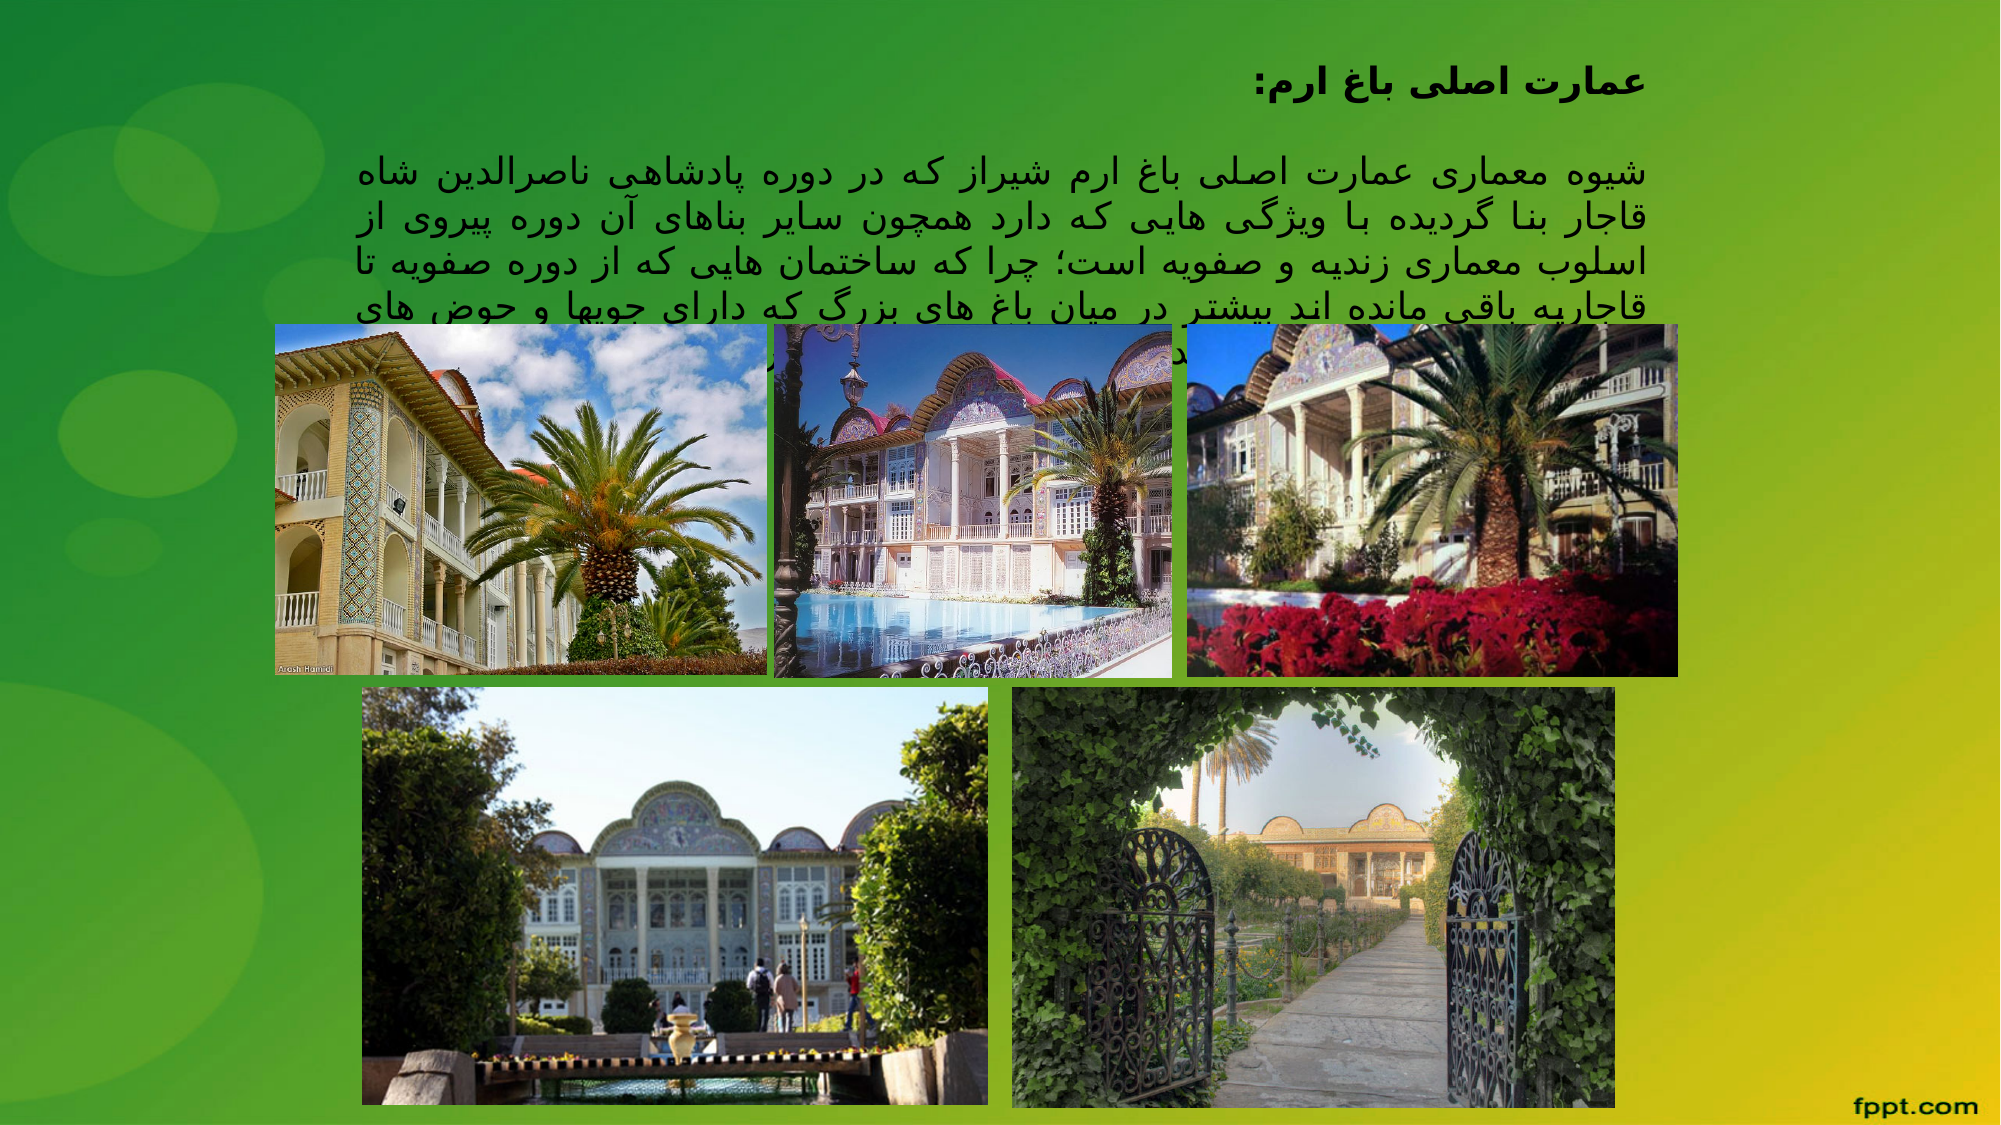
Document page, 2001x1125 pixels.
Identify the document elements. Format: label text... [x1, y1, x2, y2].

picture [0, 0, 2001, 1125]
text_box عمارت اصلی باغ ارم: شیوه معماری عمارت اصلی باغ ارم شیراز که در دوره پادشاهی ناصرالدین شاه قاجار بنا گردیده با ویژگی هایی که دارد همچون سایر بناهای آن دوره پیروی از اسلوب معماری زندیه و صفویه است؛ چرا که ساختمان هایی که از دوره صفویه تا قاجاریه باقی مانده اند بیشتر در میان باغ های بزرگ که دارای جویها و حوض های فواره دار بوده ایجاد گردیده اند و طرح کلی آنها به یکدیگر شباهت زیادی دارد. [337, 49, 1663, 380]
